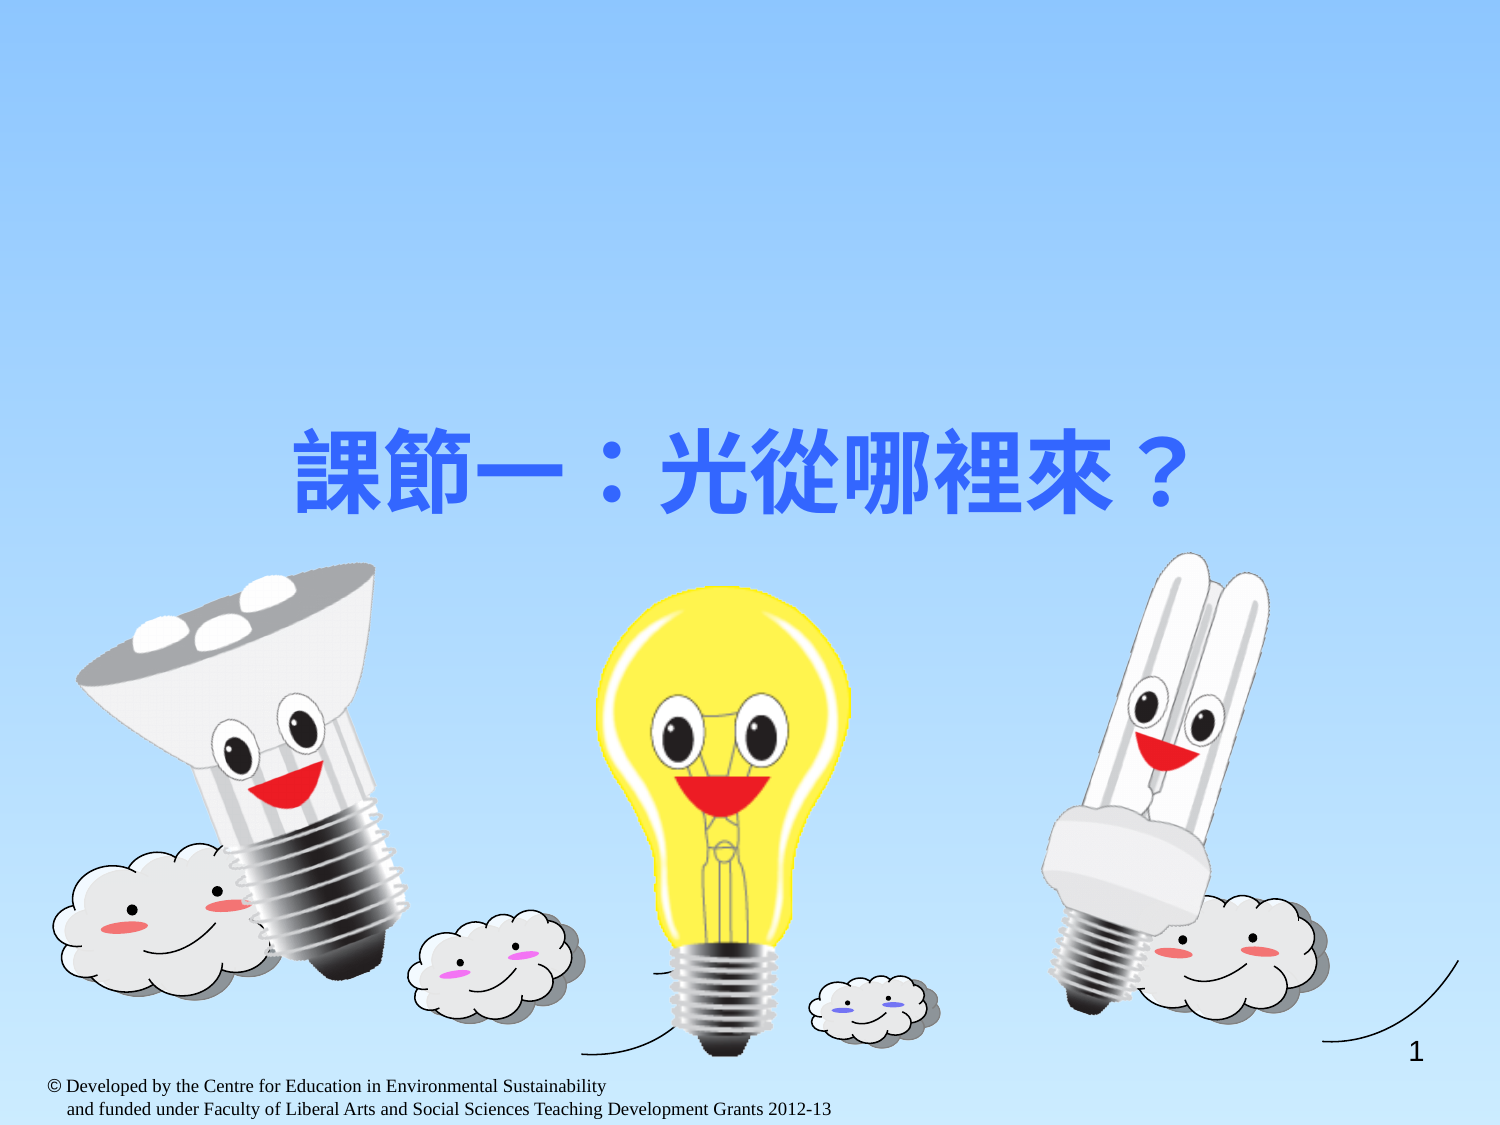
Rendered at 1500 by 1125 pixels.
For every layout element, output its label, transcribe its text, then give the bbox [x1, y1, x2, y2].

slide_number 1 [1143, 1024, 1440, 1103]
title 課節一：光從哪裡來？ [112, 349, 1388, 591]
text_box © Developed by the Centre for Education in Environmental Sustainability and funded under Faculty of Liberal Arts and Social Sciences Teaching Development Grants 2012-13 [33, 1066, 852, 1125]
picture [65, 540, 508, 1031]
picture [596, 585, 851, 1059]
picture [1000, 540, 1309, 1037]
